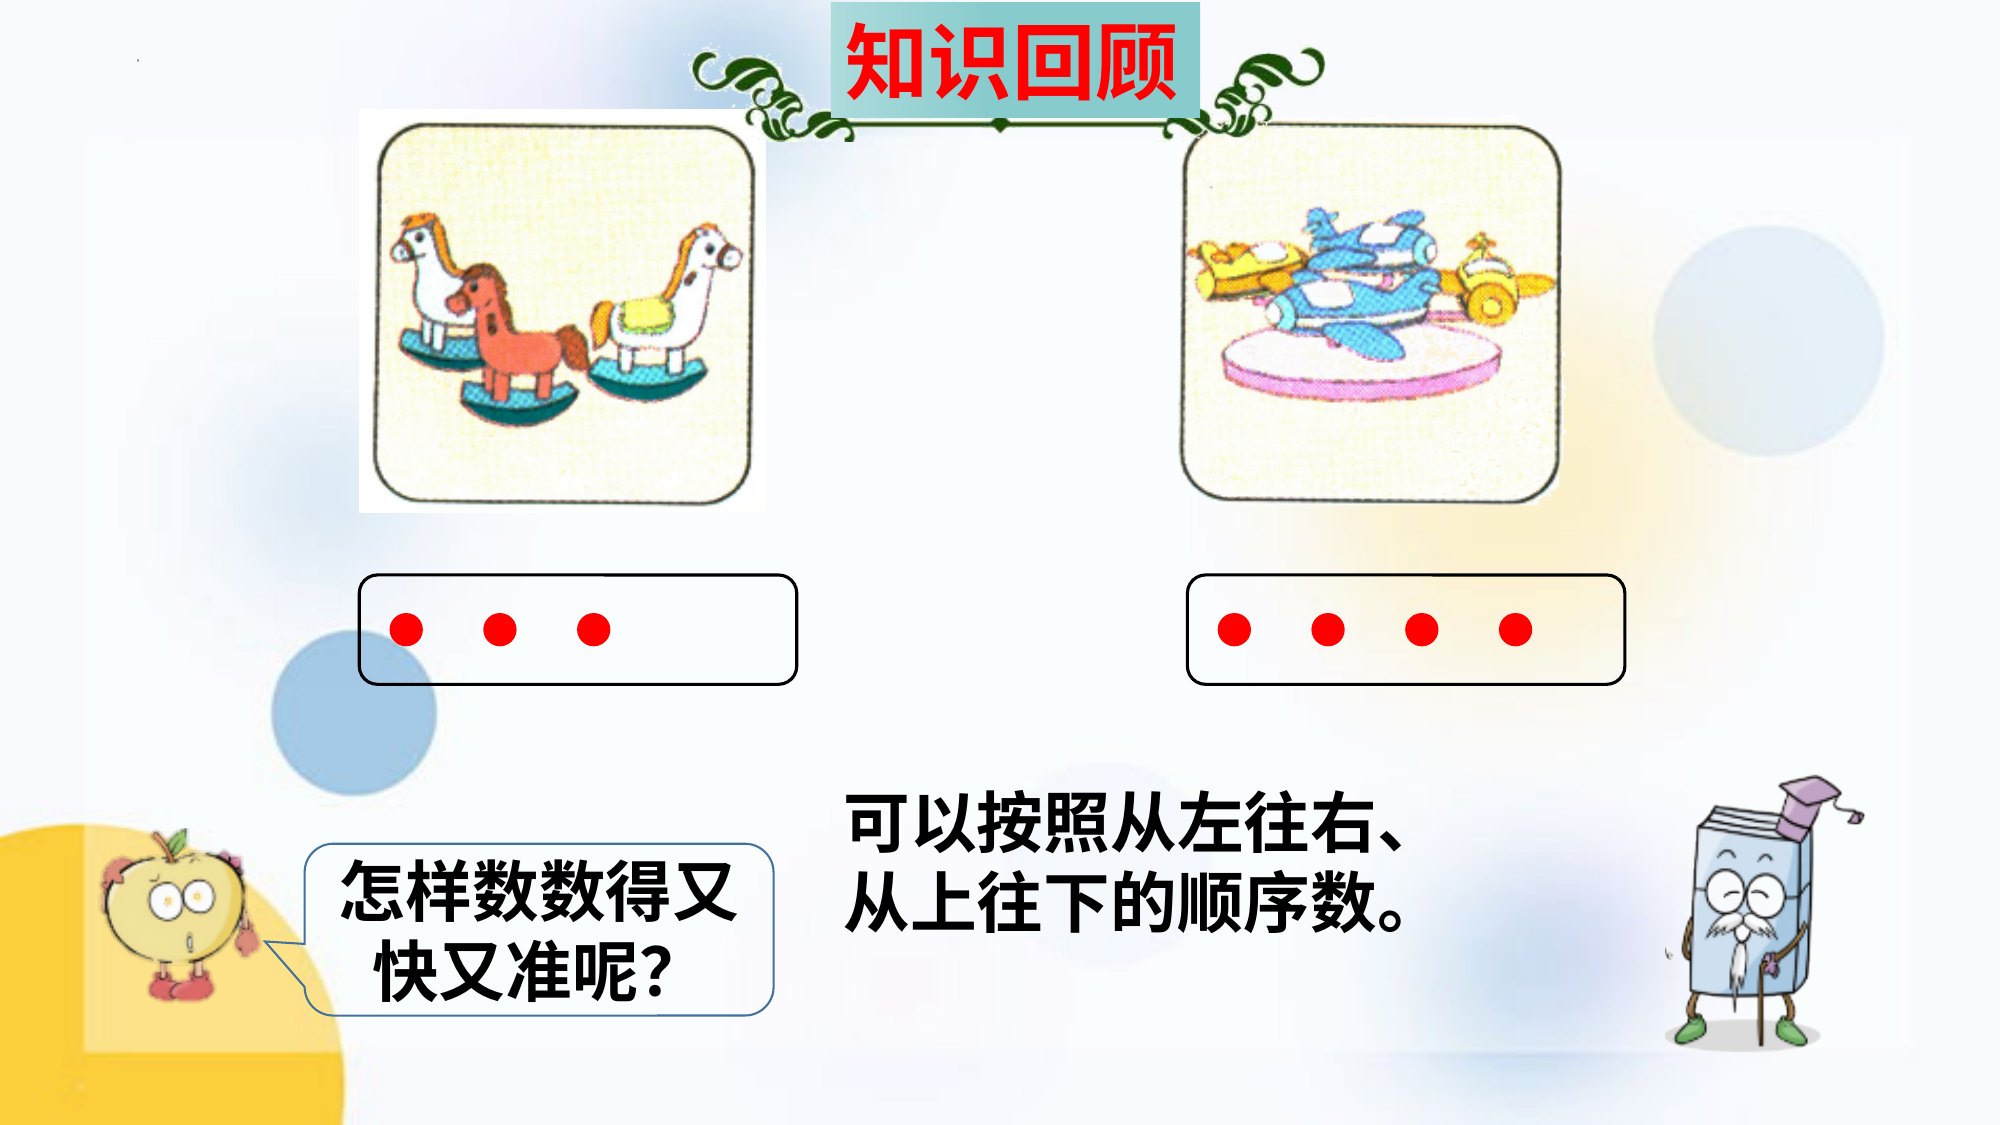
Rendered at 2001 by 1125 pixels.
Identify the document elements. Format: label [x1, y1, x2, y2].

text_box [1406, 614, 1438, 646]
picture [0, 0, 2001, 1125]
text_box [1499, 614, 1532, 646]
text_box [390, 614, 422, 646]
text_box [578, 614, 610, 646]
text_box [93, 828, 774, 1016]
text_box [484, 614, 516, 646]
text_box [1312, 614, 1344, 646]
text_box [359, 574, 797, 685]
text_box [773, 735, 1867, 1055]
text_box [1218, 614, 1250, 646]
text_box [682, 2, 1349, 142]
text_box [1187, 574, 1625, 685]
